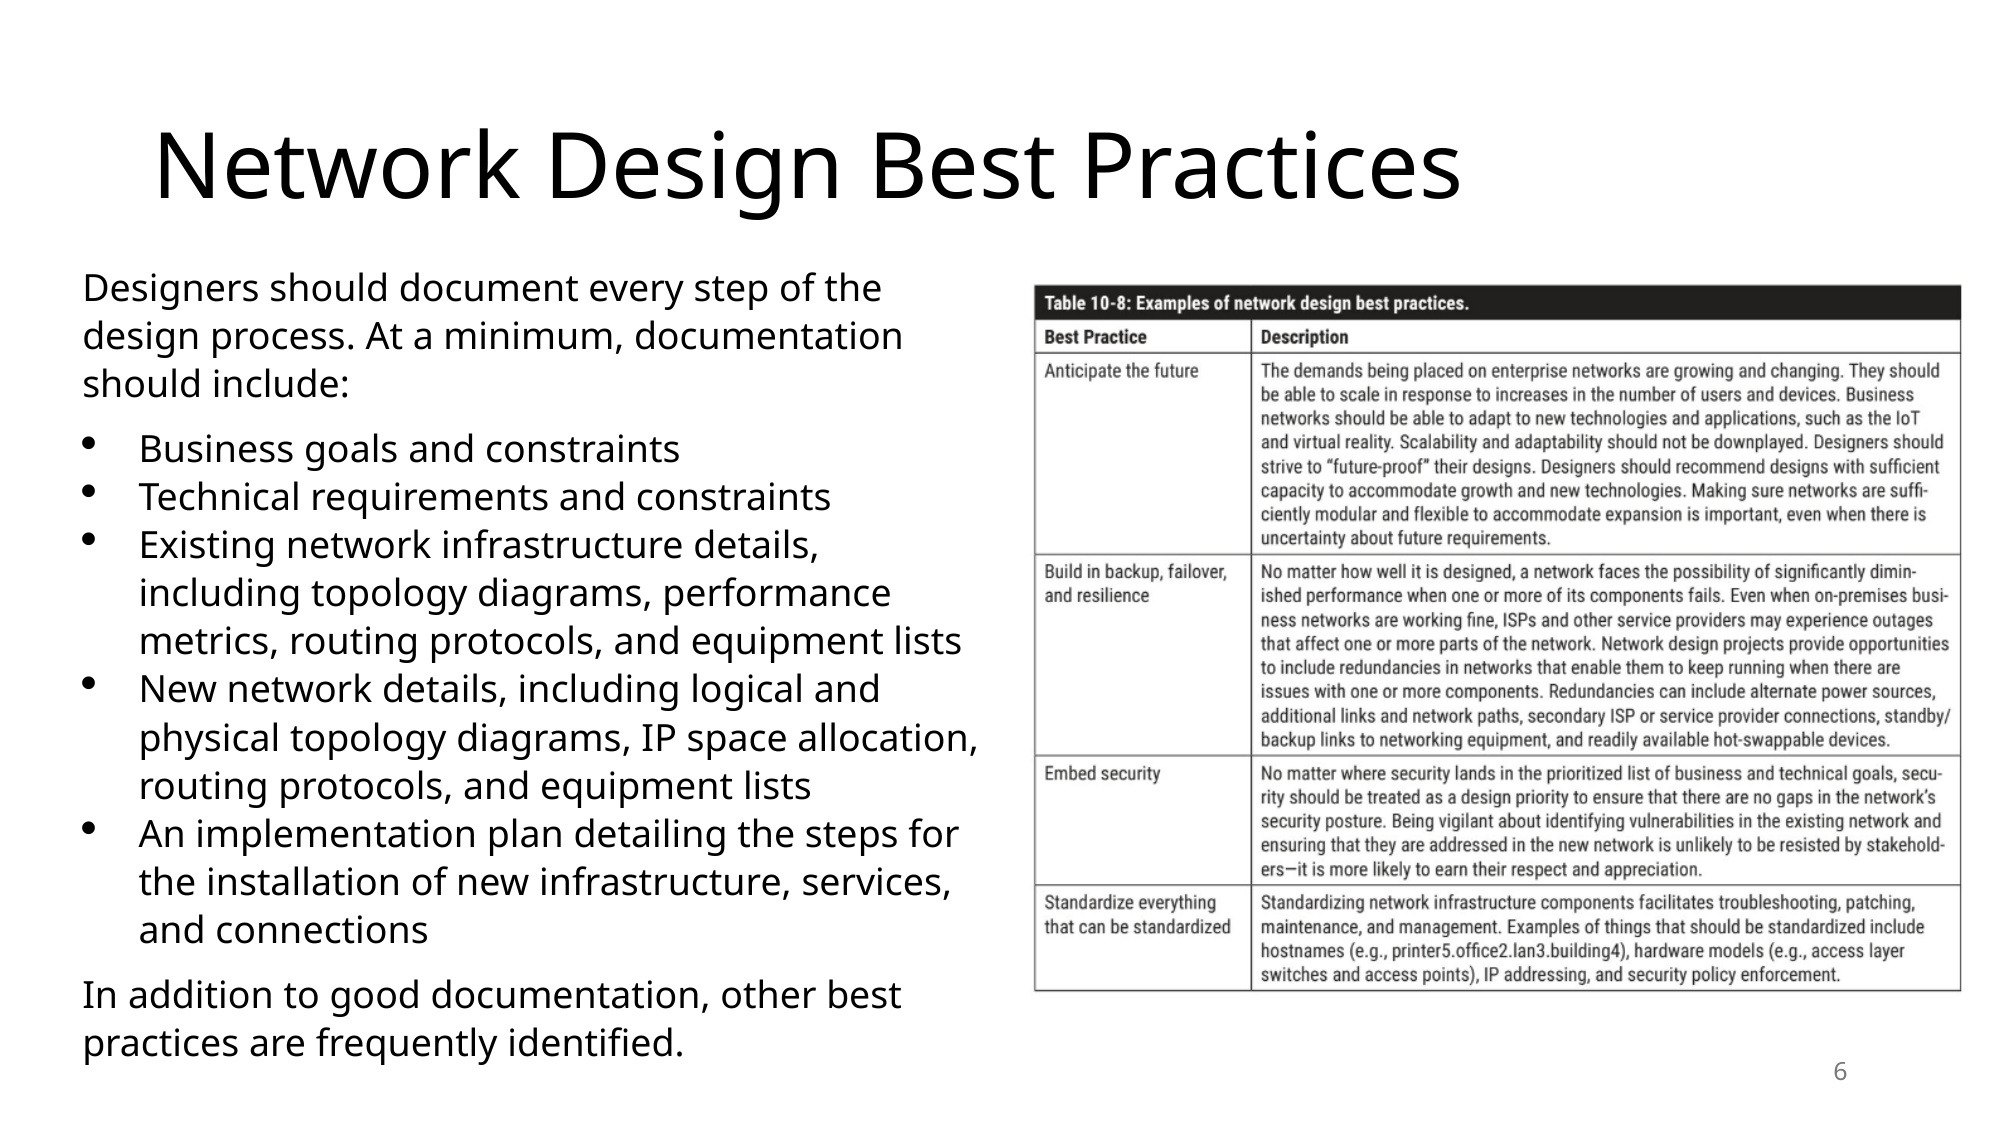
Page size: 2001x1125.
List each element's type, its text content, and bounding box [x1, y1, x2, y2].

picture [1028, 276, 1980, 1005]
text_box Designers should document every step of the design process. At a minimum, documentation should include: Business goals and constraints Technical requirements and constraints Existing network infrastructure details, including topology diagrams, performance metrics, routing protocols, and equipment lists New network details, including logical and physical topology diagrams, IP space allocation, routing protocols, and equipment lists An implementation plan detailing the steps for the installation of new infrastructure, services, and connections In addition to good documentation, other best practices are frequently identified. [67, 253, 1000, 1072]
slide_number 6 [1412, 1042, 1863, 1103]
title Network Design Best Practices [137, 59, 1863, 278]
